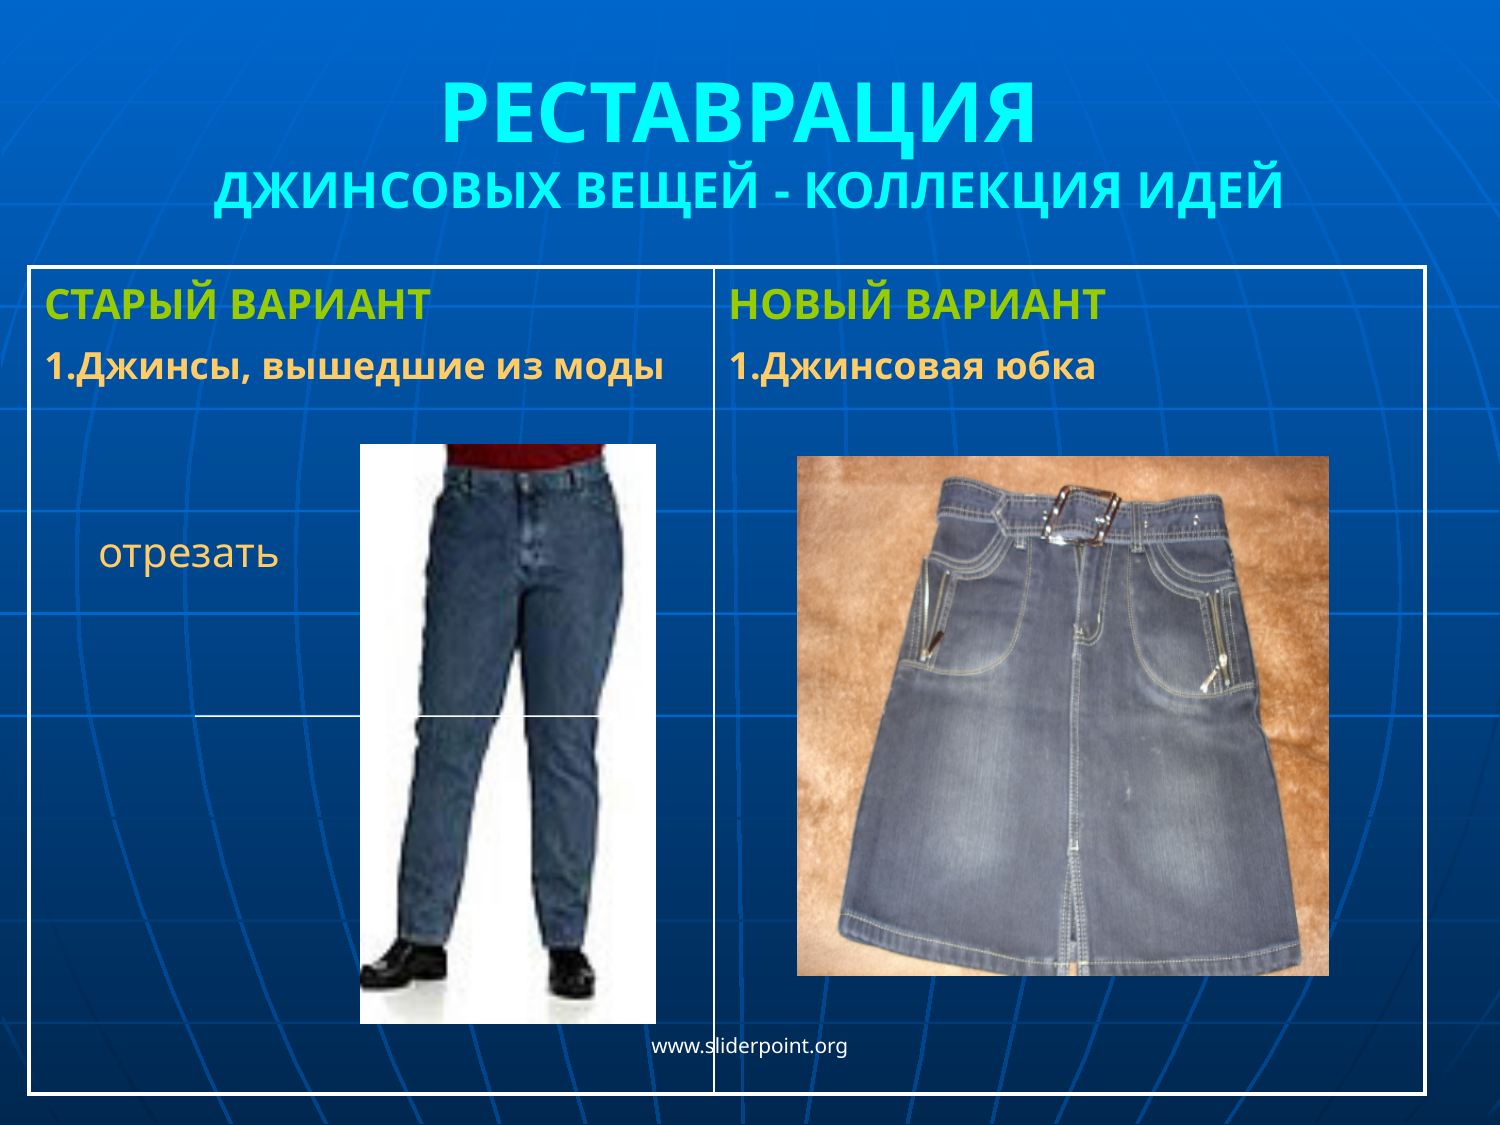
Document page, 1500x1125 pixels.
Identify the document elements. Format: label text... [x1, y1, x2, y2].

picture [359, 444, 656, 1024]
table_header НОВЫЙ ВАРИАНТ 1.Джинсовая юбка [715, 269, 1423, 1092]
footer www.sliderpoint.org [512, 1024, 988, 1101]
table_header СТАРЫЙ ВАРИАНТ 1.Джинсы, вышедшие из моды отрезать [31, 269, 713, 1092]
title РЕСТАВРАЦИЯ ДЖИНСОВЫХ ВЕЩЕЙ - КОЛЛЕКЦИЯ ИДЕЙ [74, 45, 1426, 233]
picture [796, 455, 1329, 977]
